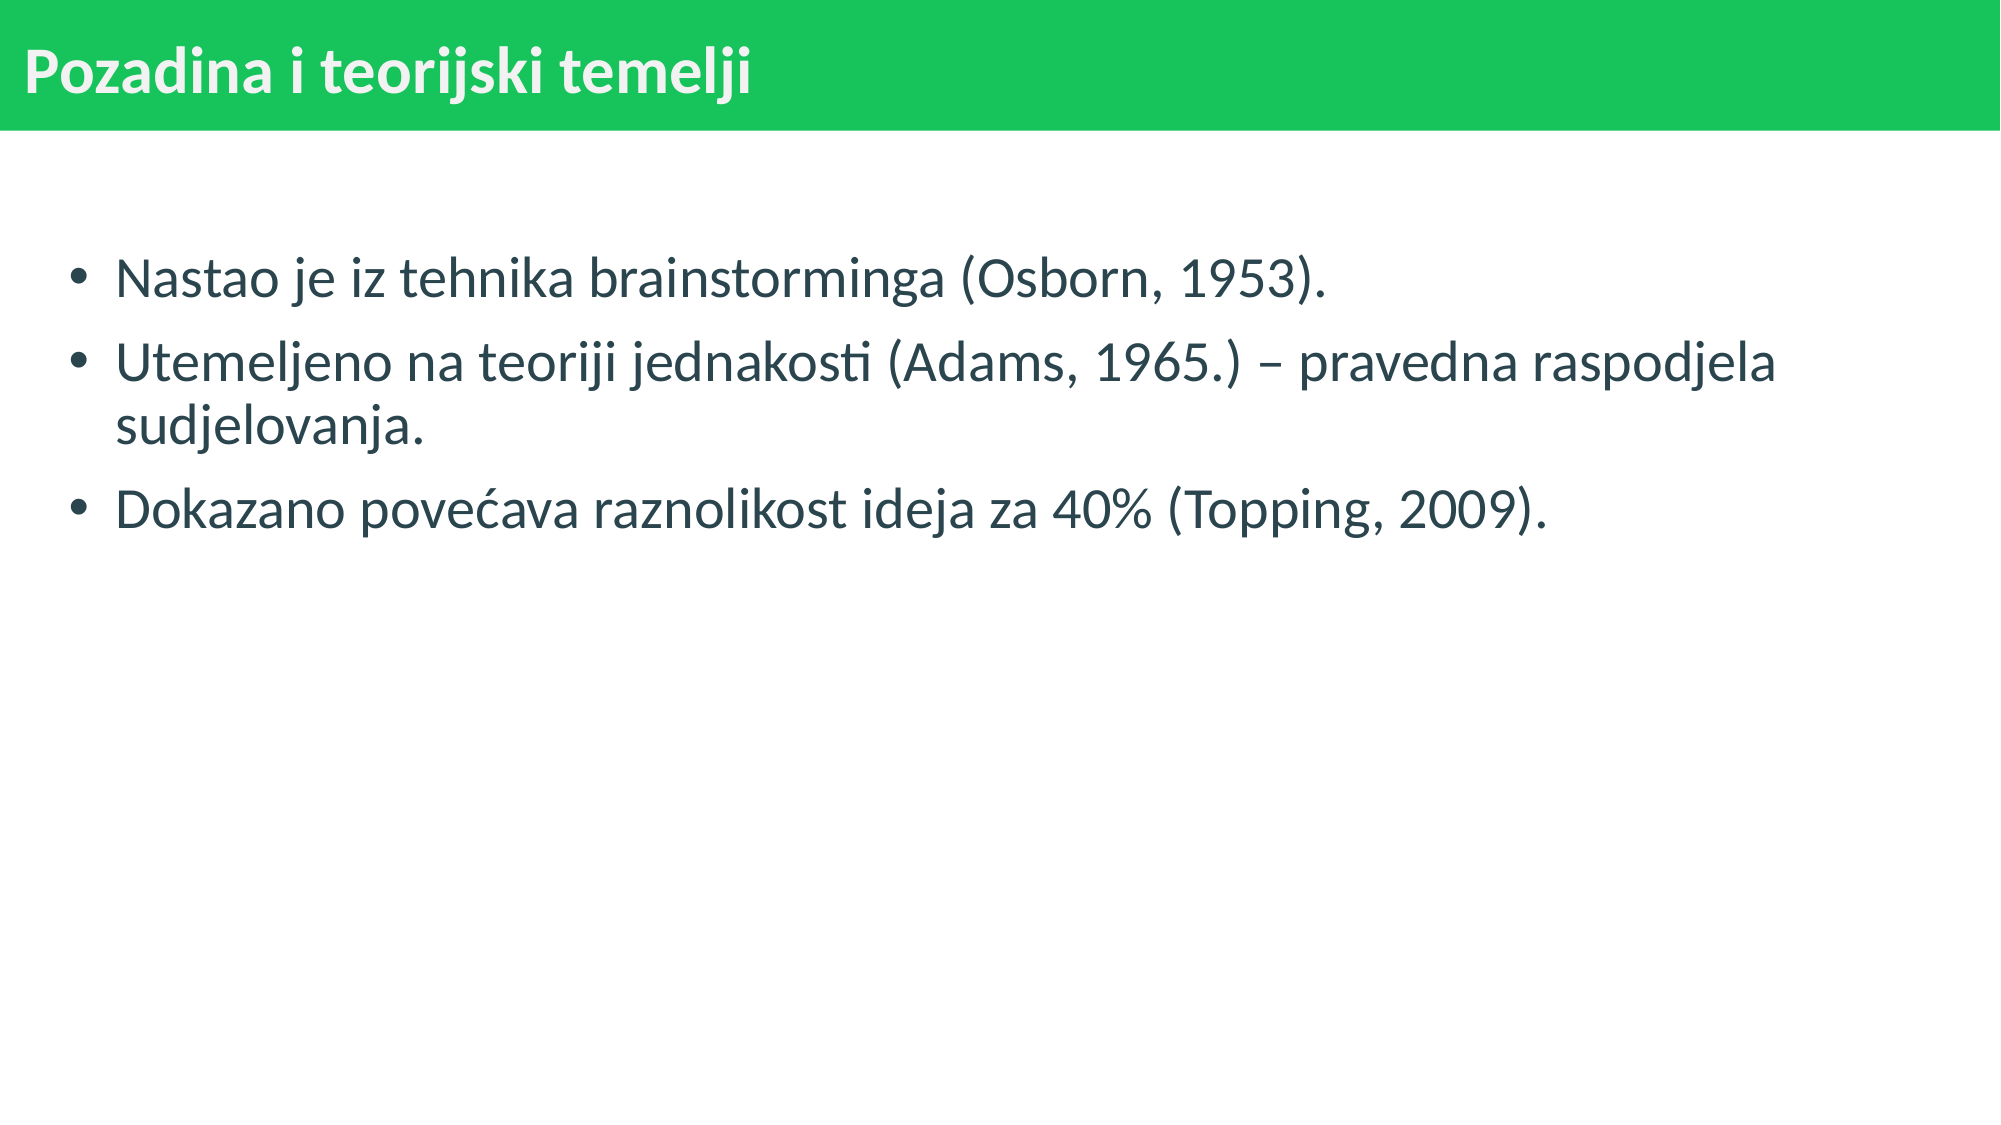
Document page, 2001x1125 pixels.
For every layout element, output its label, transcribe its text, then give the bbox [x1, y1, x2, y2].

list Nastao je iz tehnika brainstorminga (Osborn, 1953). Utemeljeno na teoriji jednakosti (Adams, 1965.) – pravedna raspodjela sudjelovanja. Dokazano povećava raznolikost ideja za 40% (Topping, 2009). [16, 239, 1976, 800]
title Pozadina i teorijski temelji [16, 13, 1976, 131]
